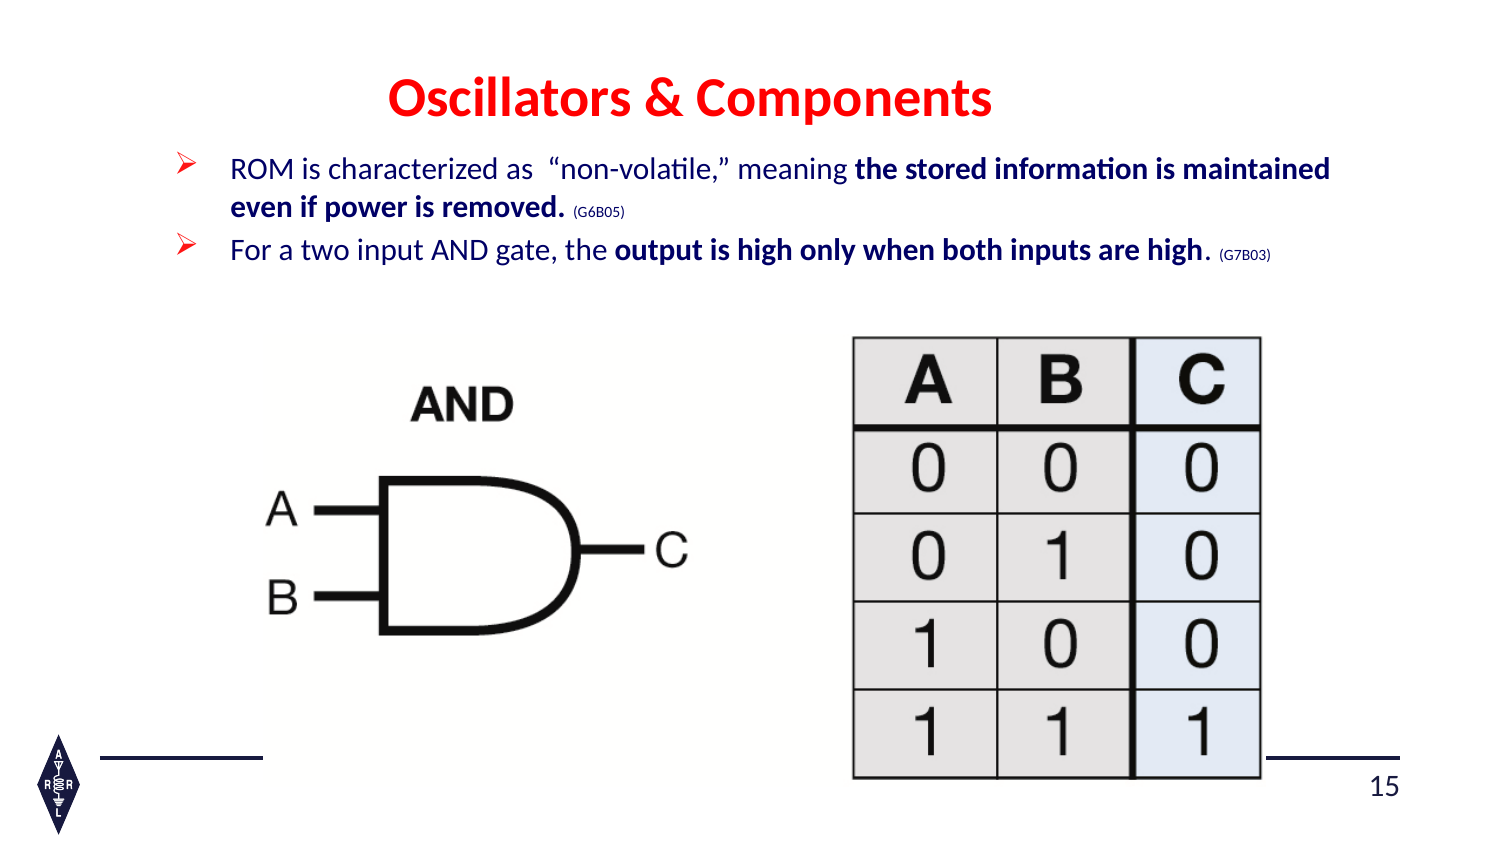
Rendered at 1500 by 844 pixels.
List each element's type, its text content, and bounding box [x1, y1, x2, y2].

title Oscillators & Components [159, 54, 1223, 162]
slide_number 15 [1302, 761, 1400, 807]
text_box ROM is characterized as “non-volatile,” meaning the stored information is maintained even if power is removed. (G6B05) For a two input AND gate, the output is high only when both inputs are high. (G7B03) [159, 141, 1391, 752]
picture [37, 734, 80, 835]
picture [263, 334, 1266, 787]
